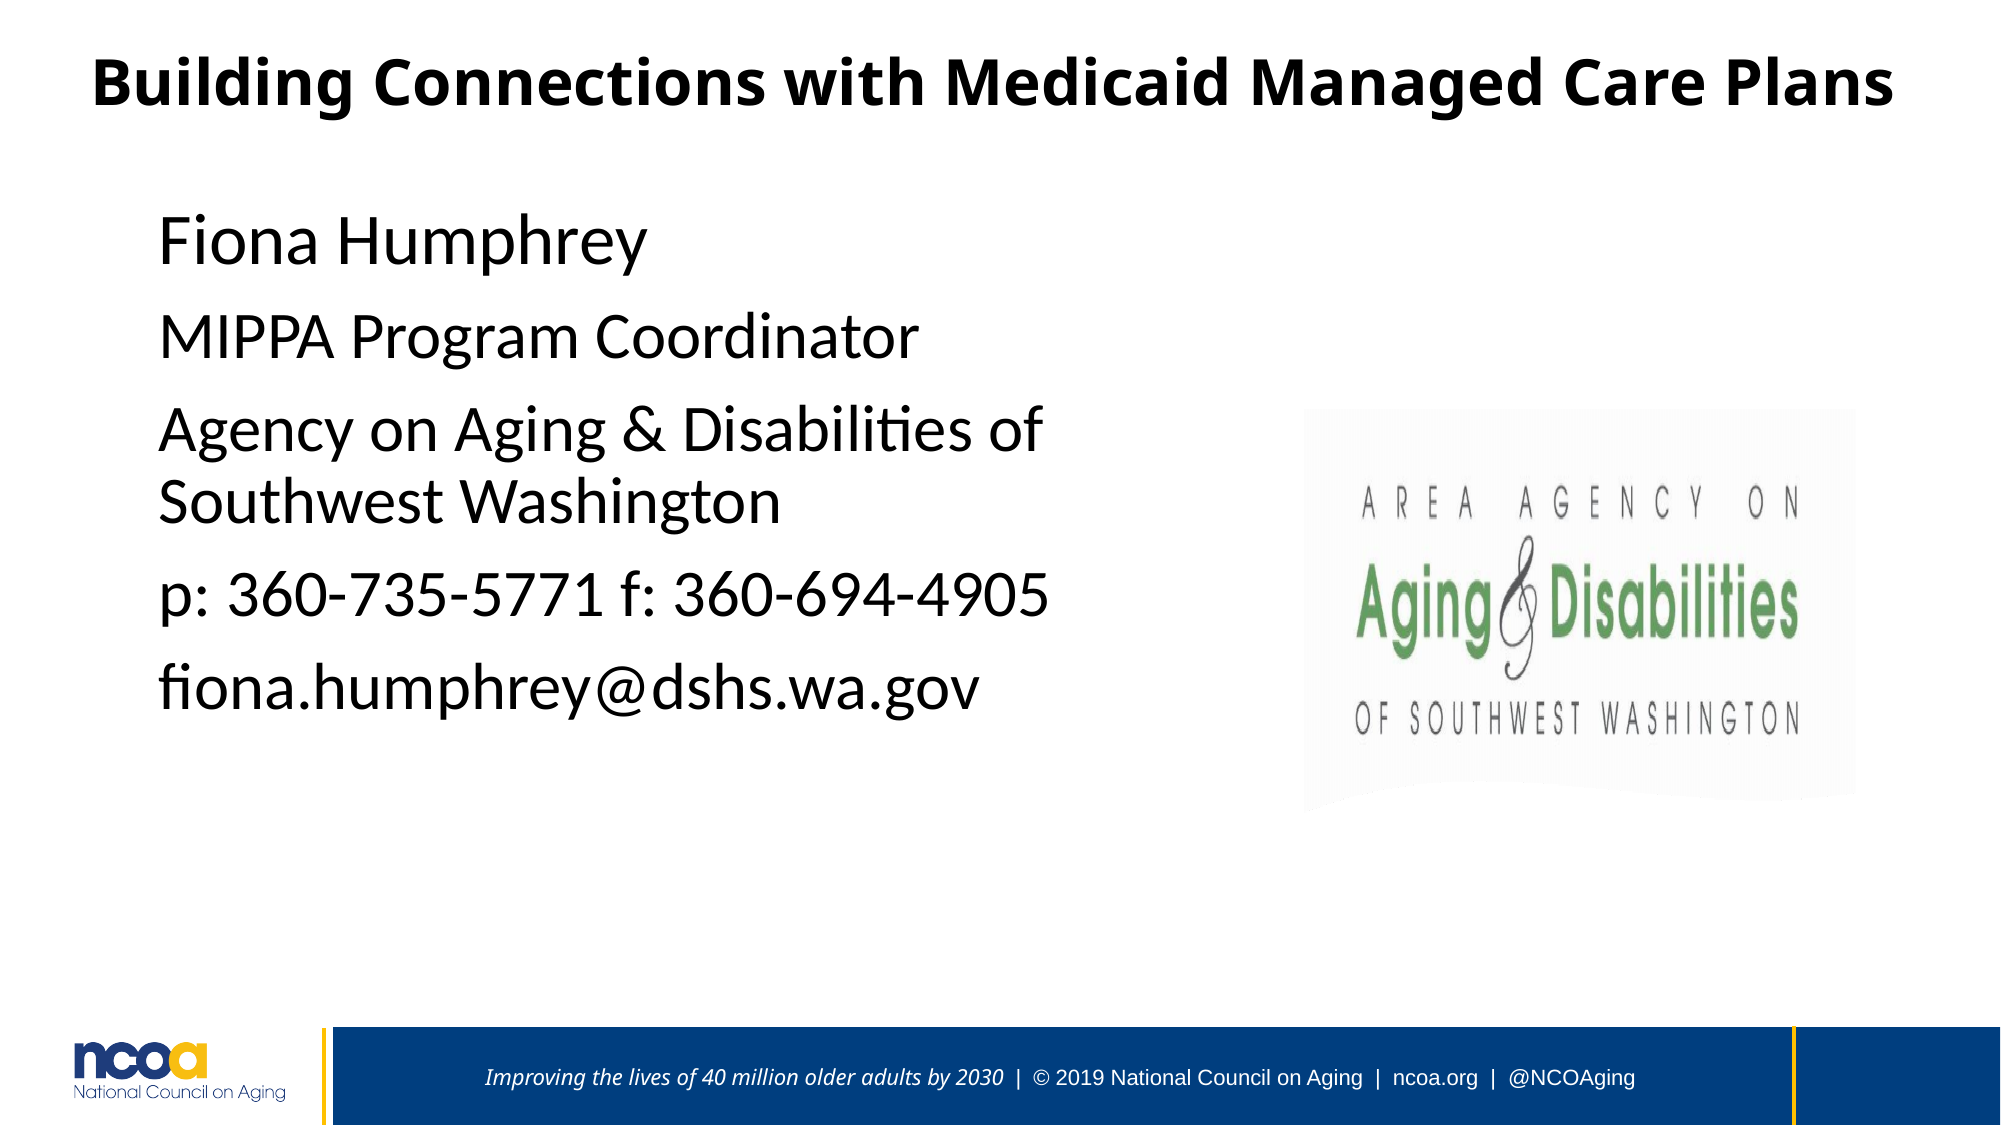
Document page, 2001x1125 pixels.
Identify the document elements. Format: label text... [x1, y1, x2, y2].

picture [1304, 409, 1856, 813]
list Fiona Humphrey MIPPA Program Coordinator Agency on Aging & Disabilities of Southwest Washington p: 360-735-5771 f: 360-694-4905 fiona.humphrey@dshs.wa.gov [143, 194, 1305, 997]
picture [74, 1042, 285, 1102]
title Building Connections with Medicaid Managed Care Plans [74, 17, 1983, 152]
